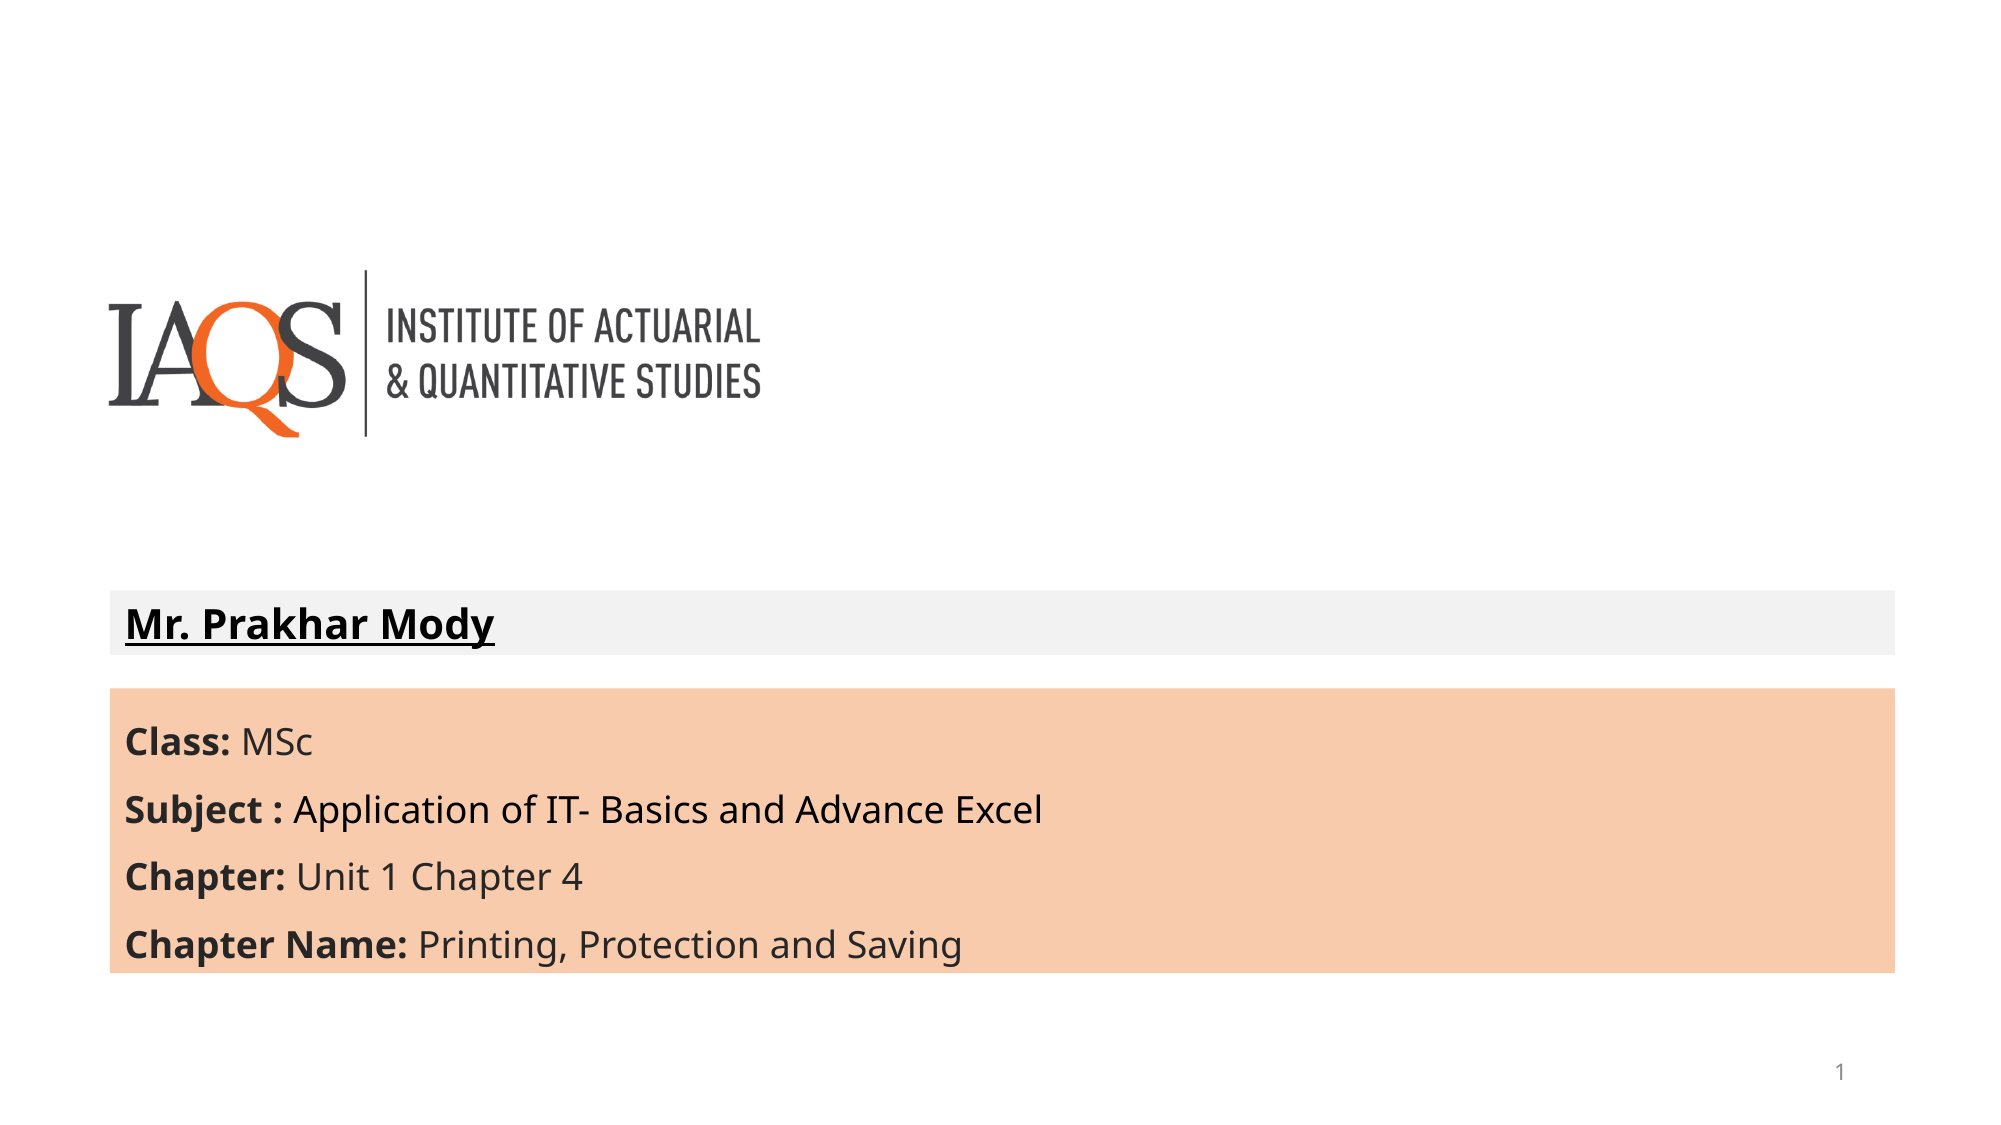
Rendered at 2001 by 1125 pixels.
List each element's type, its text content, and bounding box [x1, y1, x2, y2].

text_box Mr. Prakhar Mody [109, 590, 1895, 656]
slide_number 1 [1412, 1042, 1863, 1103]
text_box Class: MSc Subject : Application of IT- Basics and Advance Excel Chapter: Unit 1 Chapter 4 Chapter Name: Printing, Protection and Saving [109, 688, 1895, 974]
picture [67, 261, 801, 446]
